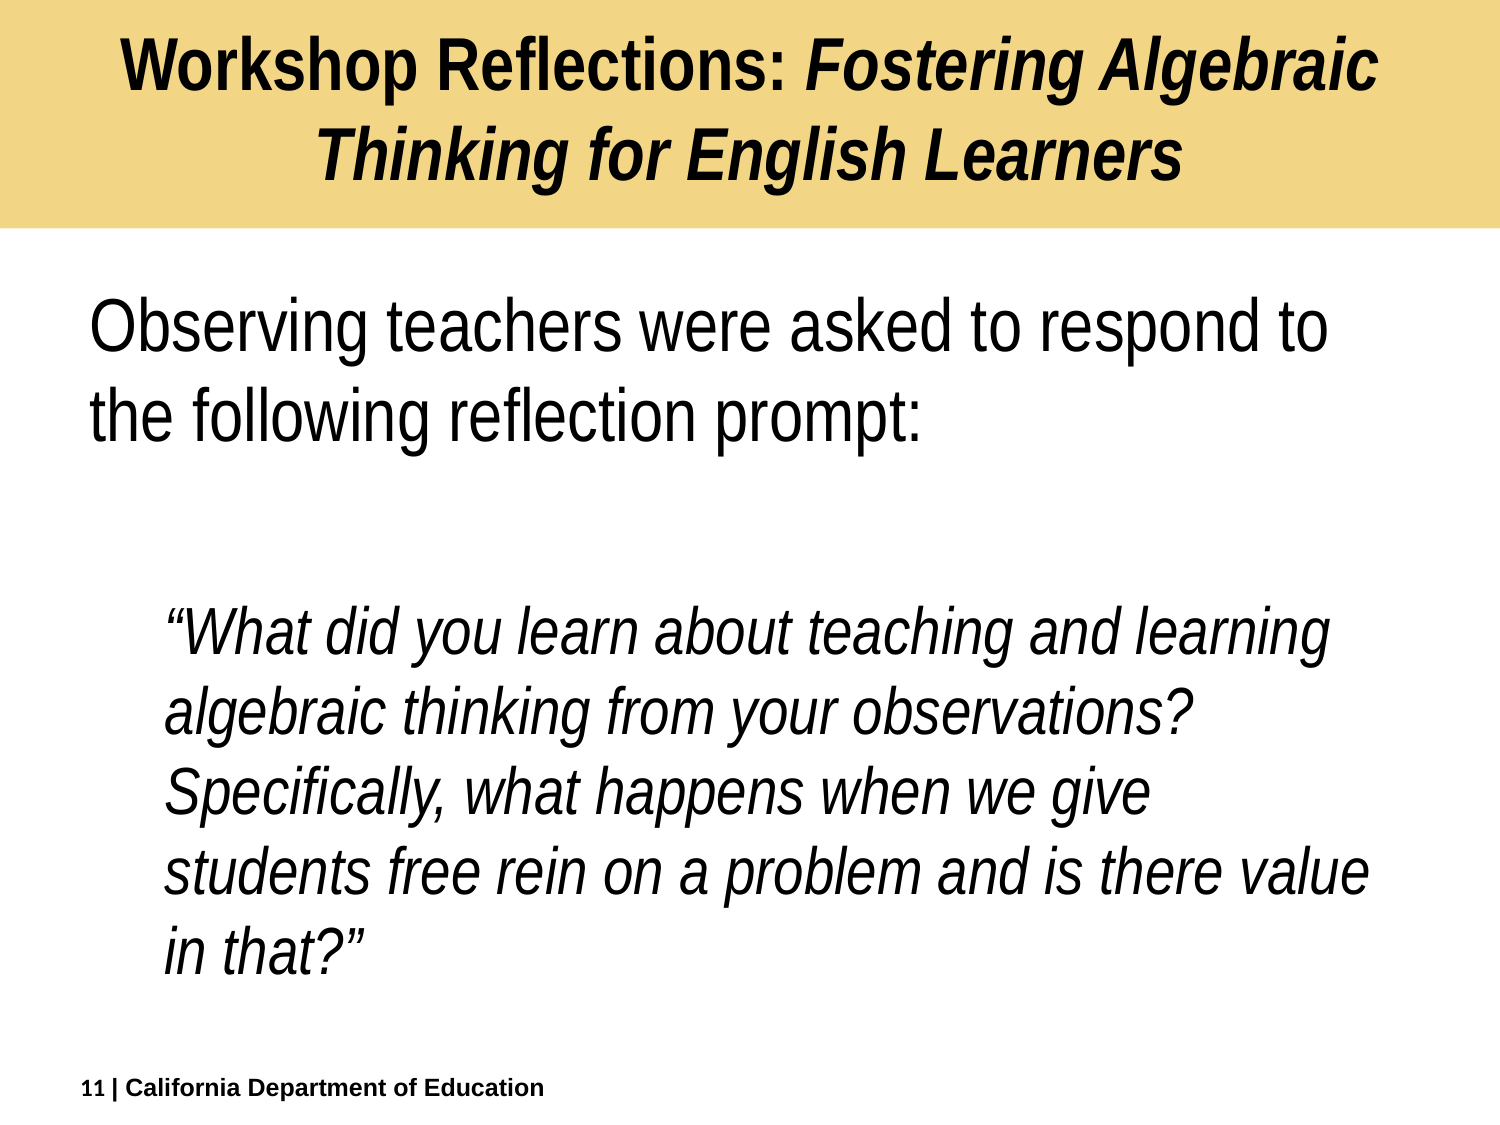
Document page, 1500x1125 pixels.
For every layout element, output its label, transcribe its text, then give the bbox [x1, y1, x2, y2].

footer | California Department of Education [121, 1064, 699, 1124]
title Workshop Reflections: Fostering Algebraic Thinking for English Learners [74, 11, 1426, 200]
text_box Observing teachers were asked to respond to the following reflection prompt: “What did you learn about teaching and learning algebraic thinking from your observations? Specifically, what happens when we give students free rein on a problem and is there value in that?” [75, 268, 1388, 1000]
slide_number 11 [55, 1064, 121, 1124]
